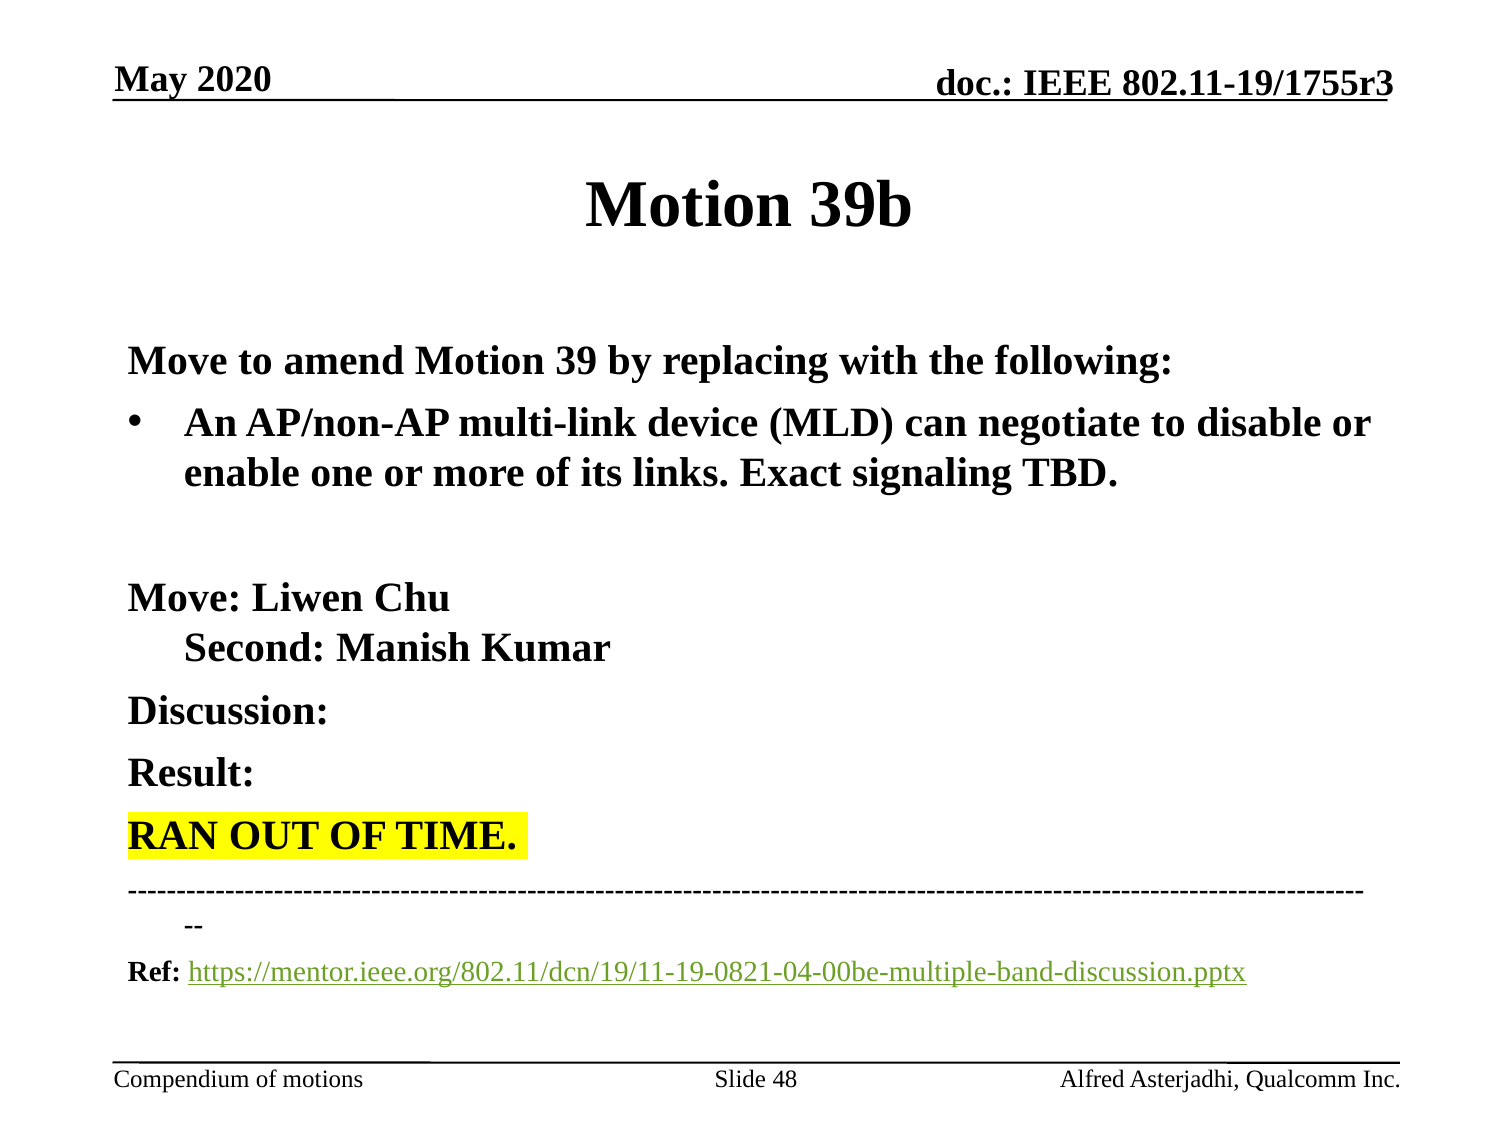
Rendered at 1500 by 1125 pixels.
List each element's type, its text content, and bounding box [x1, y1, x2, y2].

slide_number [114, 54, 423, 100]
list Move to amend Motion 39 by replacing with the following: An AP/non-AP multi-link device (MLD) can negotiate to disable or enable one or more of its links. Exact signaling TBD. Move: Liwen Chu Second: Manish Kumar Discussion: Result: RAN OUT OF TIME. --------------------------------------------------------------------------------------------------------------------------------- Ref: https://mentor.ieee.org/802.11/dcn/19/11-19-0821-04-00be-multiple-band-discussion.pptx [112, 324, 1388, 1063]
title Motion 39b [112, 112, 1388, 288]
slide_number Slide 48 [712, 1061, 800, 1123]
footer Alfred Asterjadhi, Qualcomm Inc. [878, 1061, 1402, 1093]
